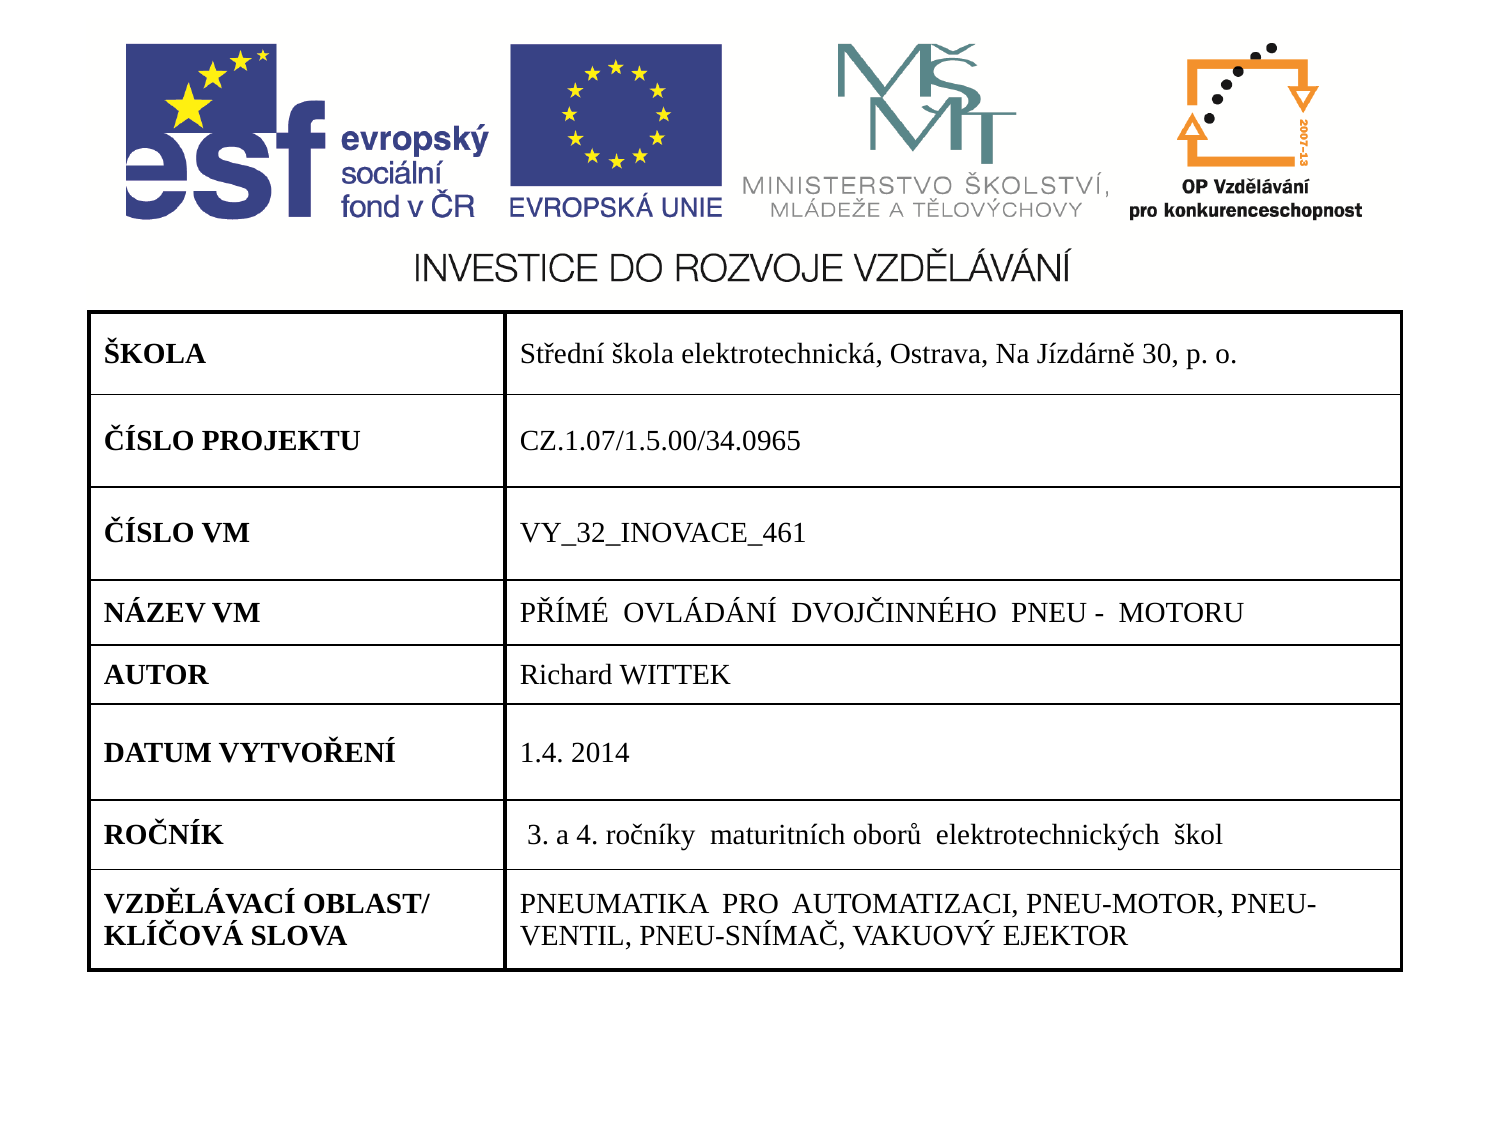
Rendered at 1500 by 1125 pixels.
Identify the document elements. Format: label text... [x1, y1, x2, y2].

table_cell CZ.1.07/1.5.00/34.0965 [507, 395, 1400, 486]
table_cell ČÍSLO VM [91, 488, 503, 579]
table_cell ČÍSLO PROJEKTU [91, 395, 503, 486]
table_cell DATUM VYTVOŘENÍ [91, 705, 503, 799]
table_header ŠKOLA [91, 315, 503, 394]
table_cell PNEUMATIKA PRO AUTOMATIZACI, PNEU-MOTOR, PNEU- VENTIL, PNEU-SNÍMAČ, VAKUOVÝ EJEKTOR [507, 870, 1400, 968]
table_cell 1.4. 2014 [507, 705, 1400, 799]
table_cell ROČNÍK [91, 801, 503, 869]
picture [85, 18, 1402, 307]
table_cell 3. a 4. ročníky maturitních oborů elektrotechnických škol [507, 801, 1400, 869]
table_cell VZDĚLÁVACÍ OBLAST/ KLÍČOVÁ SLOVA [91, 870, 503, 968]
table_header Střední škola elektrotechnická, Ostrava, Na Jízdárně 30, p. o. [507, 315, 1400, 394]
table_cell Richard WITTEK [507, 646, 1400, 703]
table_cell PŘÍMÉ OVLÁDÁNÍ DVOJČINNÉHO PNEU - MOTORU [507, 581, 1400, 644]
table_cell VY_32_INOVACE_461 [507, 488, 1400, 579]
table_cell AUTOR [91, 646, 503, 703]
table_cell NÁZEV VM [91, 581, 503, 644]
